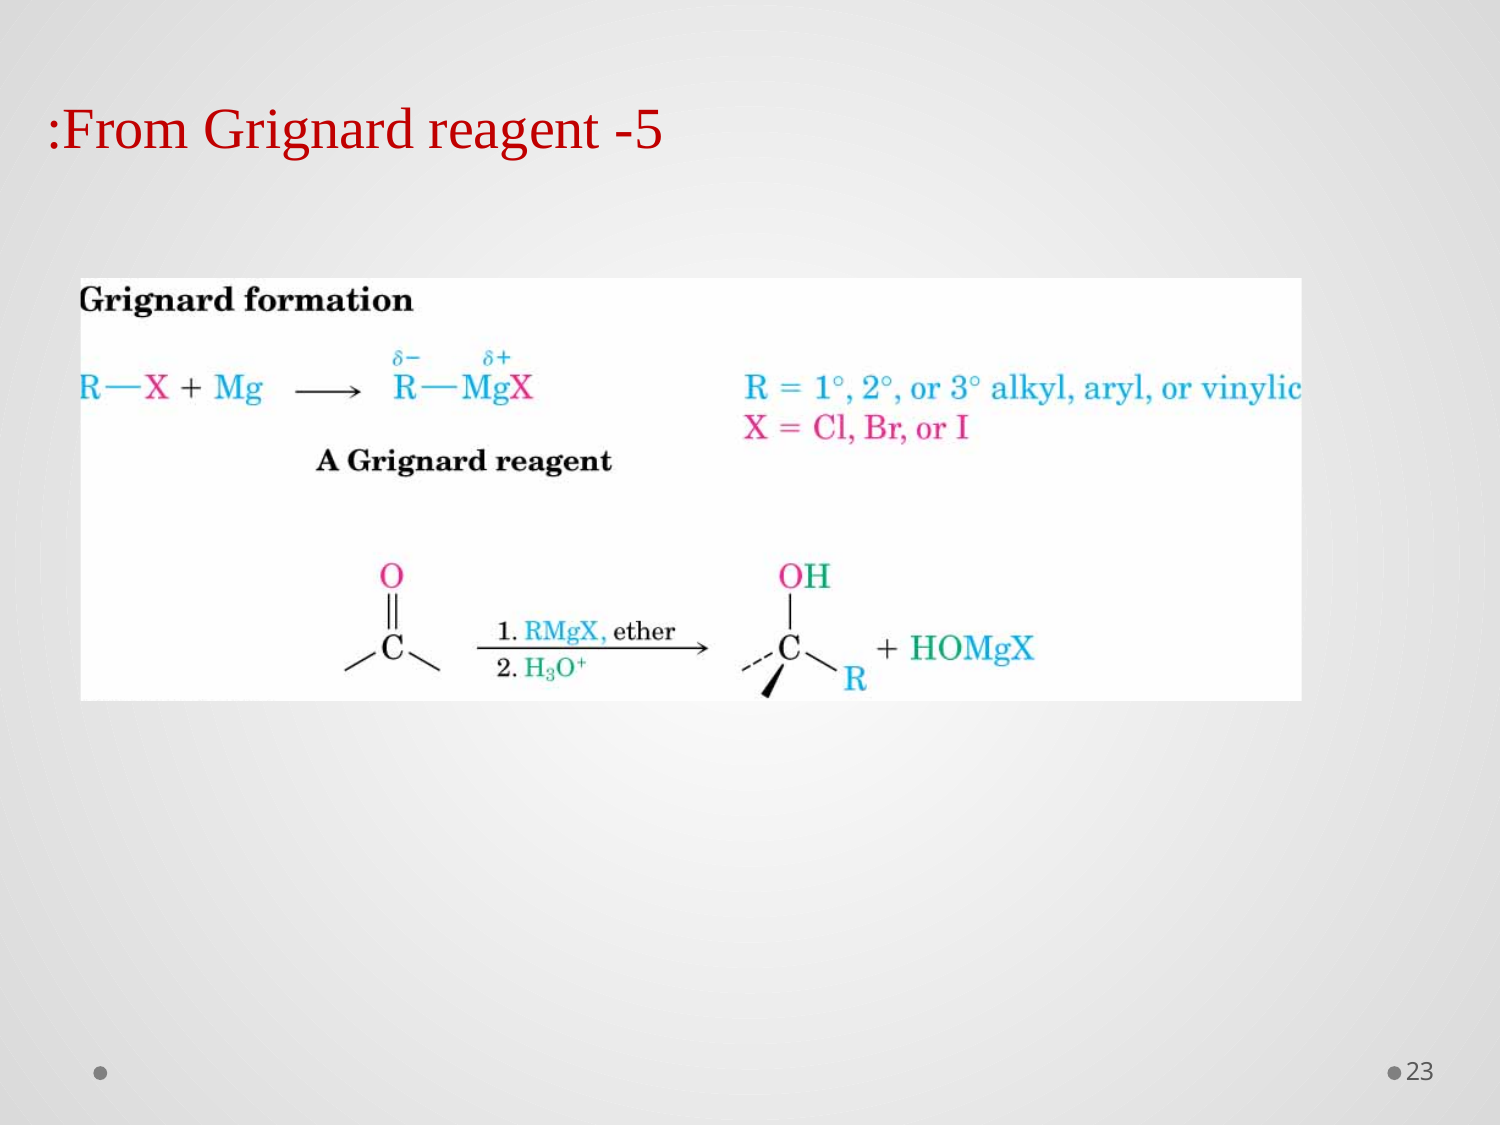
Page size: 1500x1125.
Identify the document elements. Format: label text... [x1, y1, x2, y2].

text_box 5- From Grignard reagent: [5, 82, 679, 168]
picture [80, 278, 1302, 701]
slide_number 23 [1401, 1042, 1494, 1103]
